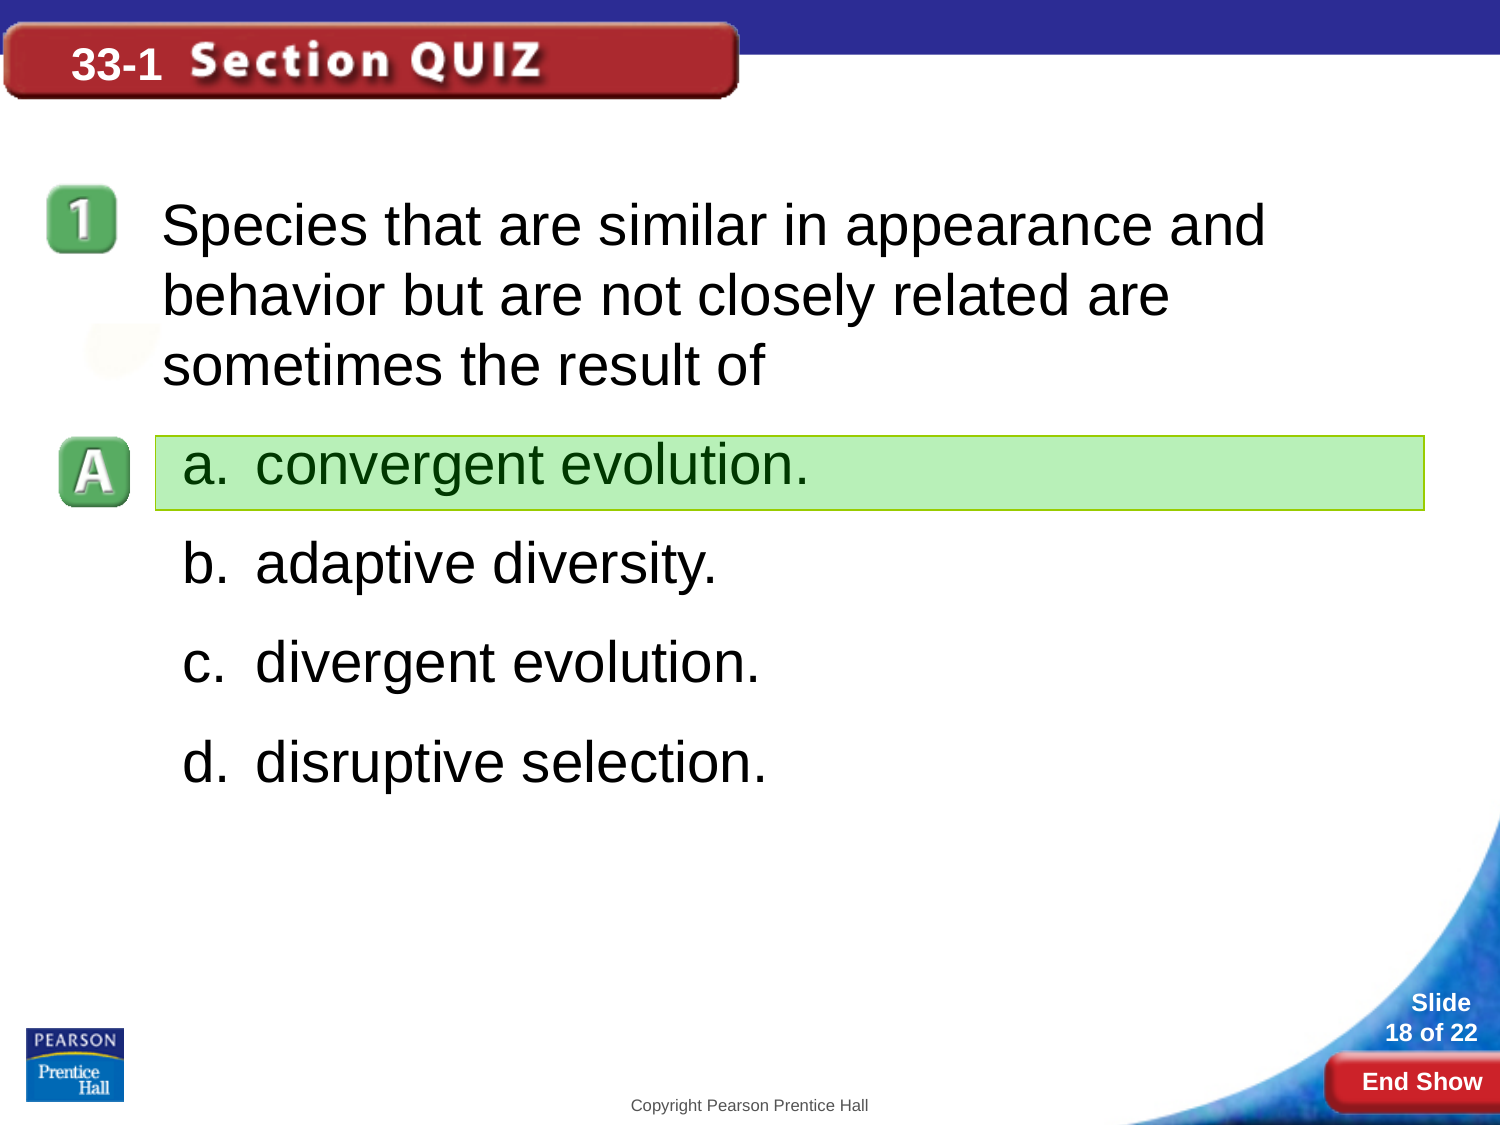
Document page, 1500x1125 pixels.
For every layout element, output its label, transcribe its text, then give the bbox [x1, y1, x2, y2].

title 33-1 [2, 26, 179, 98]
text_box [155, 435, 1424, 510]
footer Copyright Pearson Prentice Hall [512, 1087, 988, 1113]
list Species that are similar in appearance and behavior but are not closely related are sometimes the result of convergent evolution. adaptive diversity. divergent evolution. disruptive selection. [44, 179, 1440, 888]
picture [39, 178, 132, 262]
picture [49, 430, 146, 517]
picture [0, 0, 1500, 1125]
